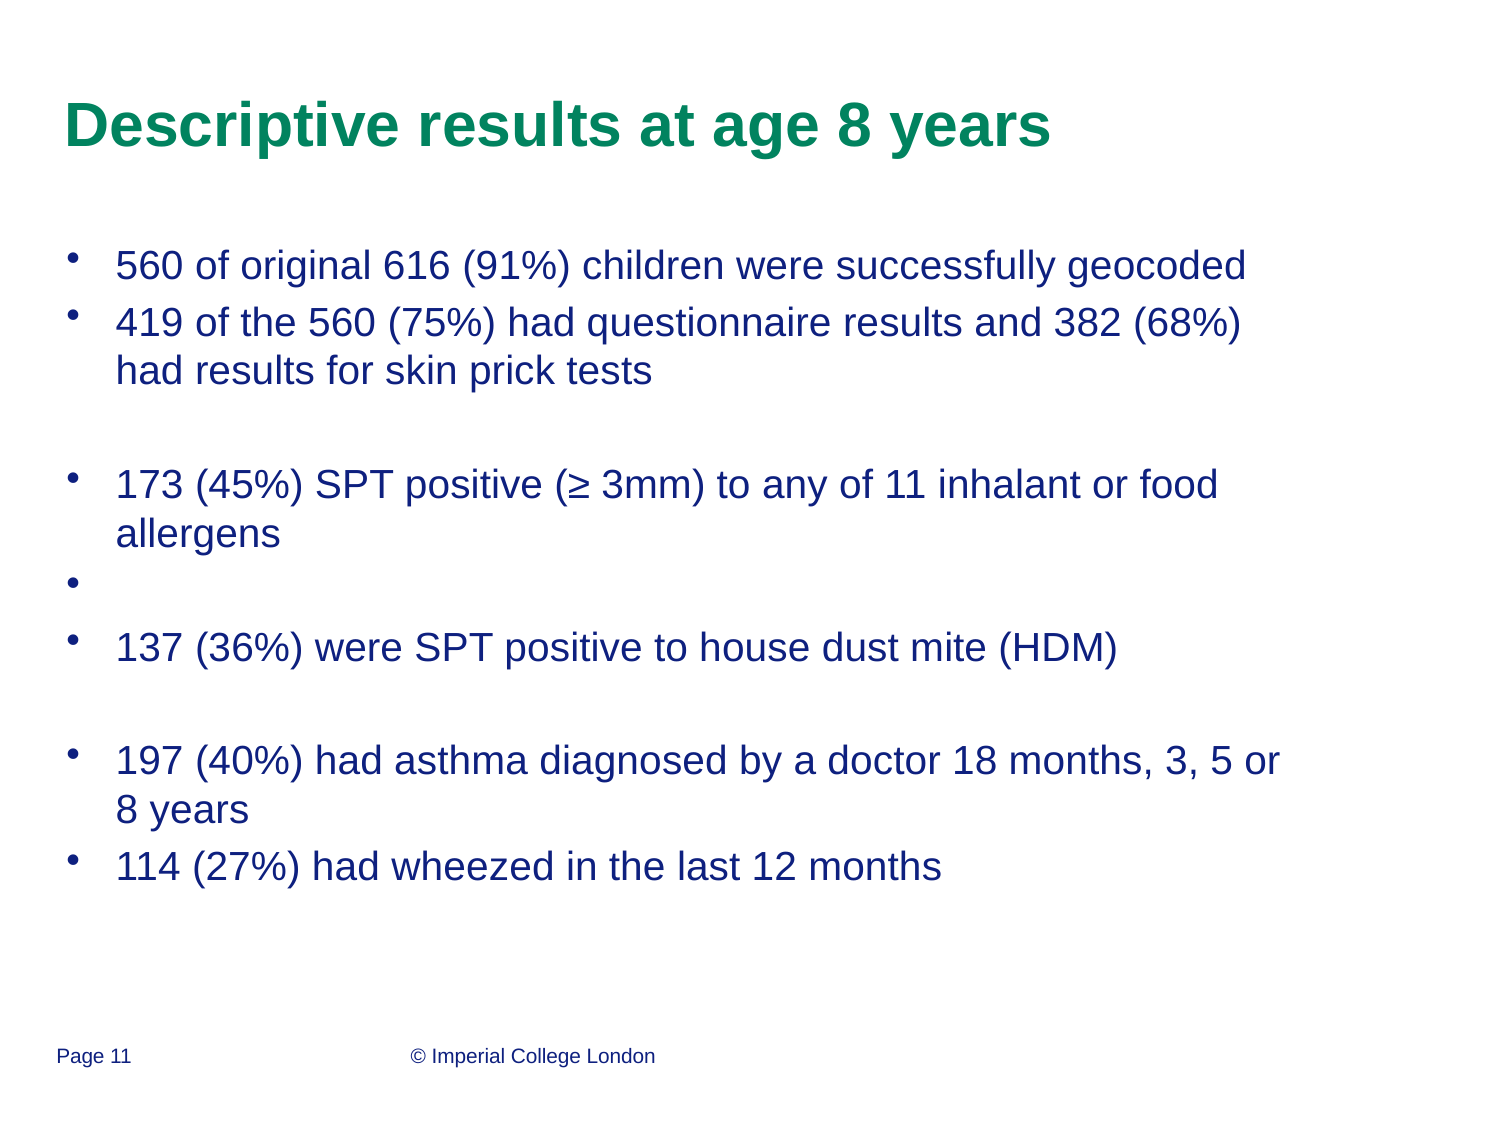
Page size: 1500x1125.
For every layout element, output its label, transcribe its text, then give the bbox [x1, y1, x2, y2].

list 560 of original 616 (91%) children were successfully geocoded 419 of the 560 (75%) had questionnaire results and 382 (68%) had results for skin prick tests 173 (45%) SPT positive (≥ 3mm) to any of 11 inhalant or food allergens 137 (36%) were SPT positive to house dust mite (HDM) 197 (40%) had asthma diagnosed by a doctor 18 months, 3, 5 or 8 years 114 (27%) had wheezed in the last 12 months [51, 230, 1327, 907]
title Descriptive results at age 8 years [48, 27, 1325, 216]
footer © Imperial College London [395, 1034, 871, 1114]
slide_number Page 11 [40, 1034, 392, 1114]
